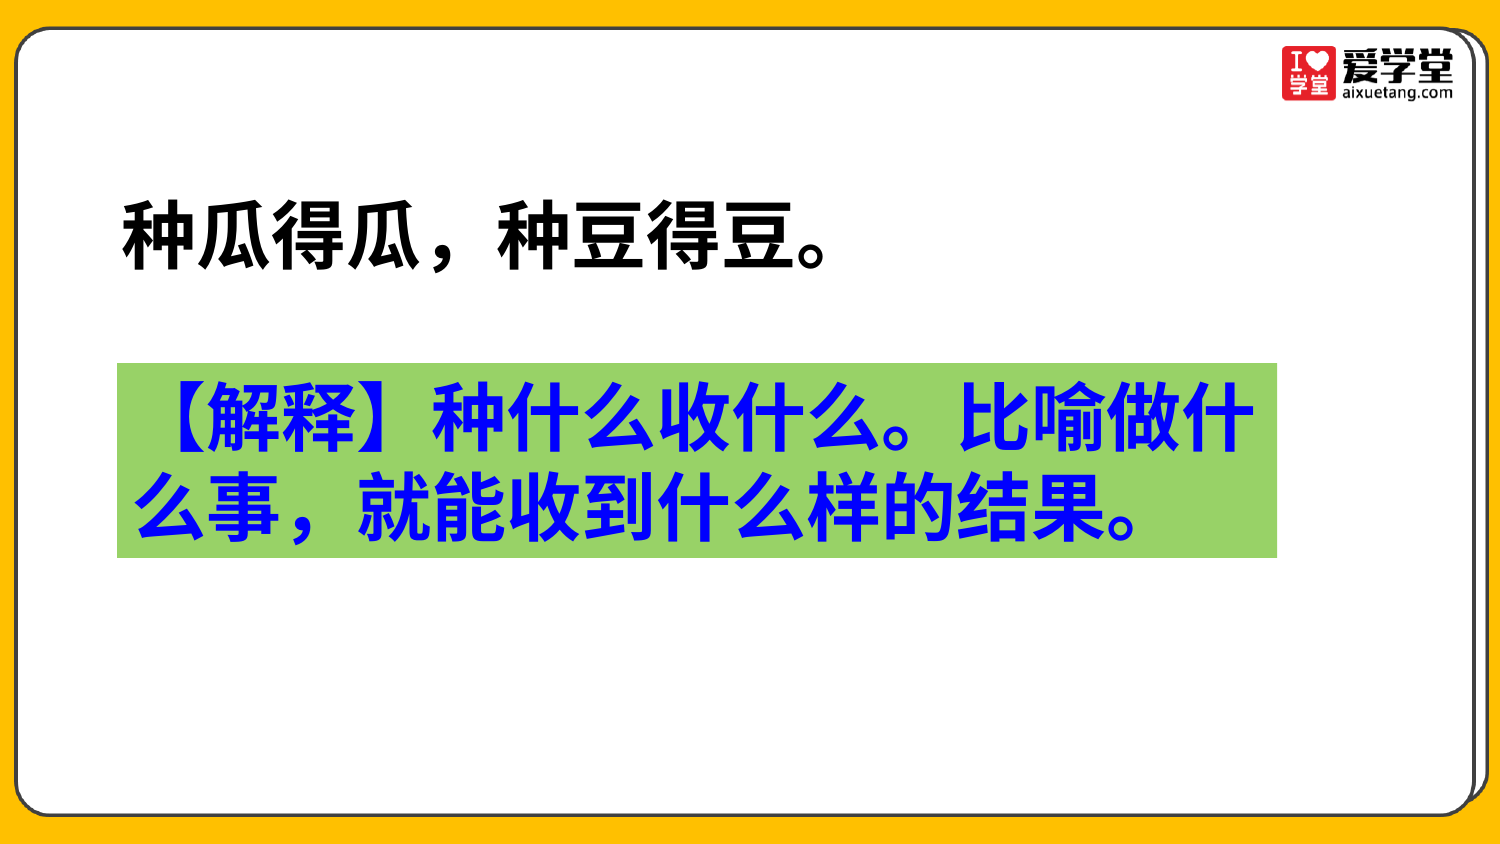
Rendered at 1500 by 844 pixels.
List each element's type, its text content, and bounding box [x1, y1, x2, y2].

picture [0, 0, 1500, 844]
text_box 【解释】种什么收什么。比喻做什么事，就能收到什么样的结果。 [117, 363, 1278, 558]
text_box 种瓜得瓜，种豆得豆。 [107, 181, 887, 287]
